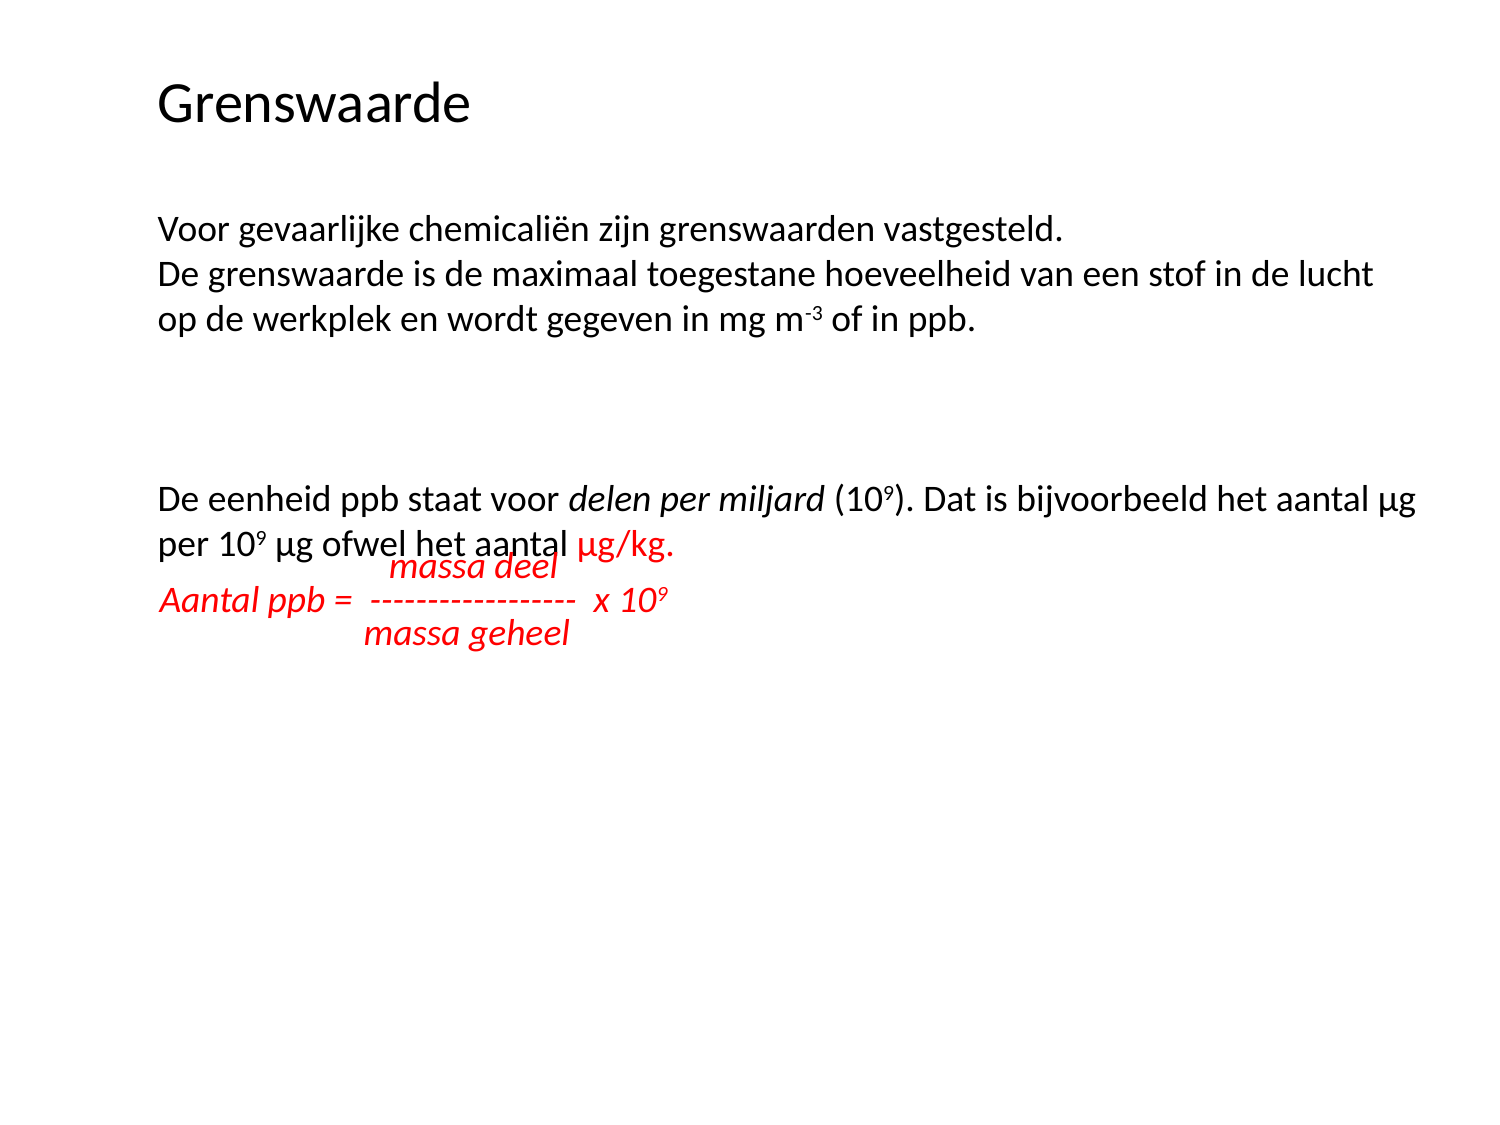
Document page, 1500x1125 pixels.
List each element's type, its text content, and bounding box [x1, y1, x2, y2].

text_box massa deel Aantal ppb = ------------------ x 109 massa geheel [132, 545, 1450, 661]
text_box Grenswaarde Voor gevaarlijke chemicaliën zijn grenswaarden vastgesteld. De grenswaarde is de maximaal toegestane hoeveelheid van een stof in de lucht op de werkplek en wordt gegeven in mg m-3 of in ppb. Tabel 97A De eenheid ppb staat voor delen per miljard (109). Dat is bijvoorbeeld het aantal μg per 109 μg ofwel het aantal μg/kg. [142, 57, 1500, 662]
